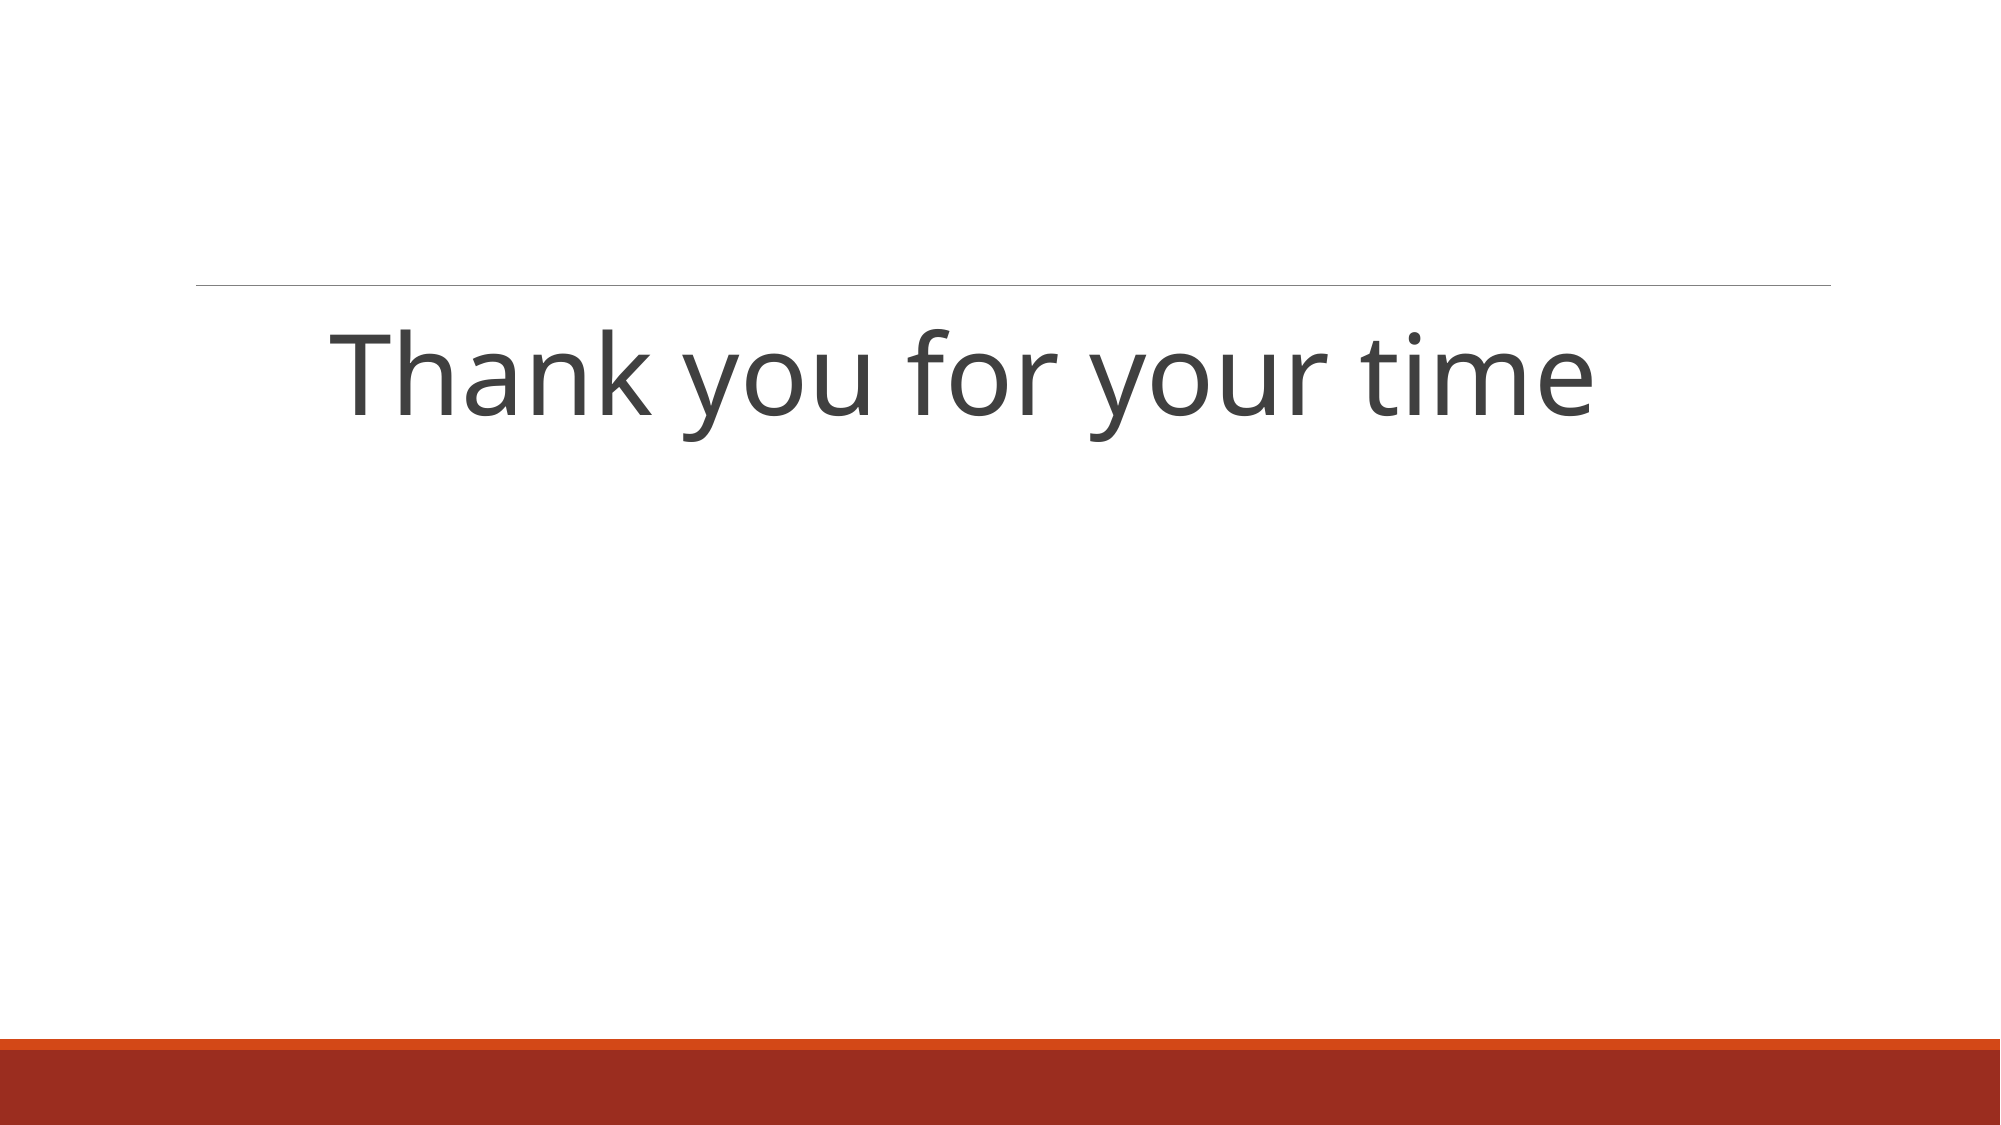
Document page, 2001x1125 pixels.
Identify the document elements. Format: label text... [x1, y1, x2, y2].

list Thank you for your time [26, 310, 1902, 1064]
